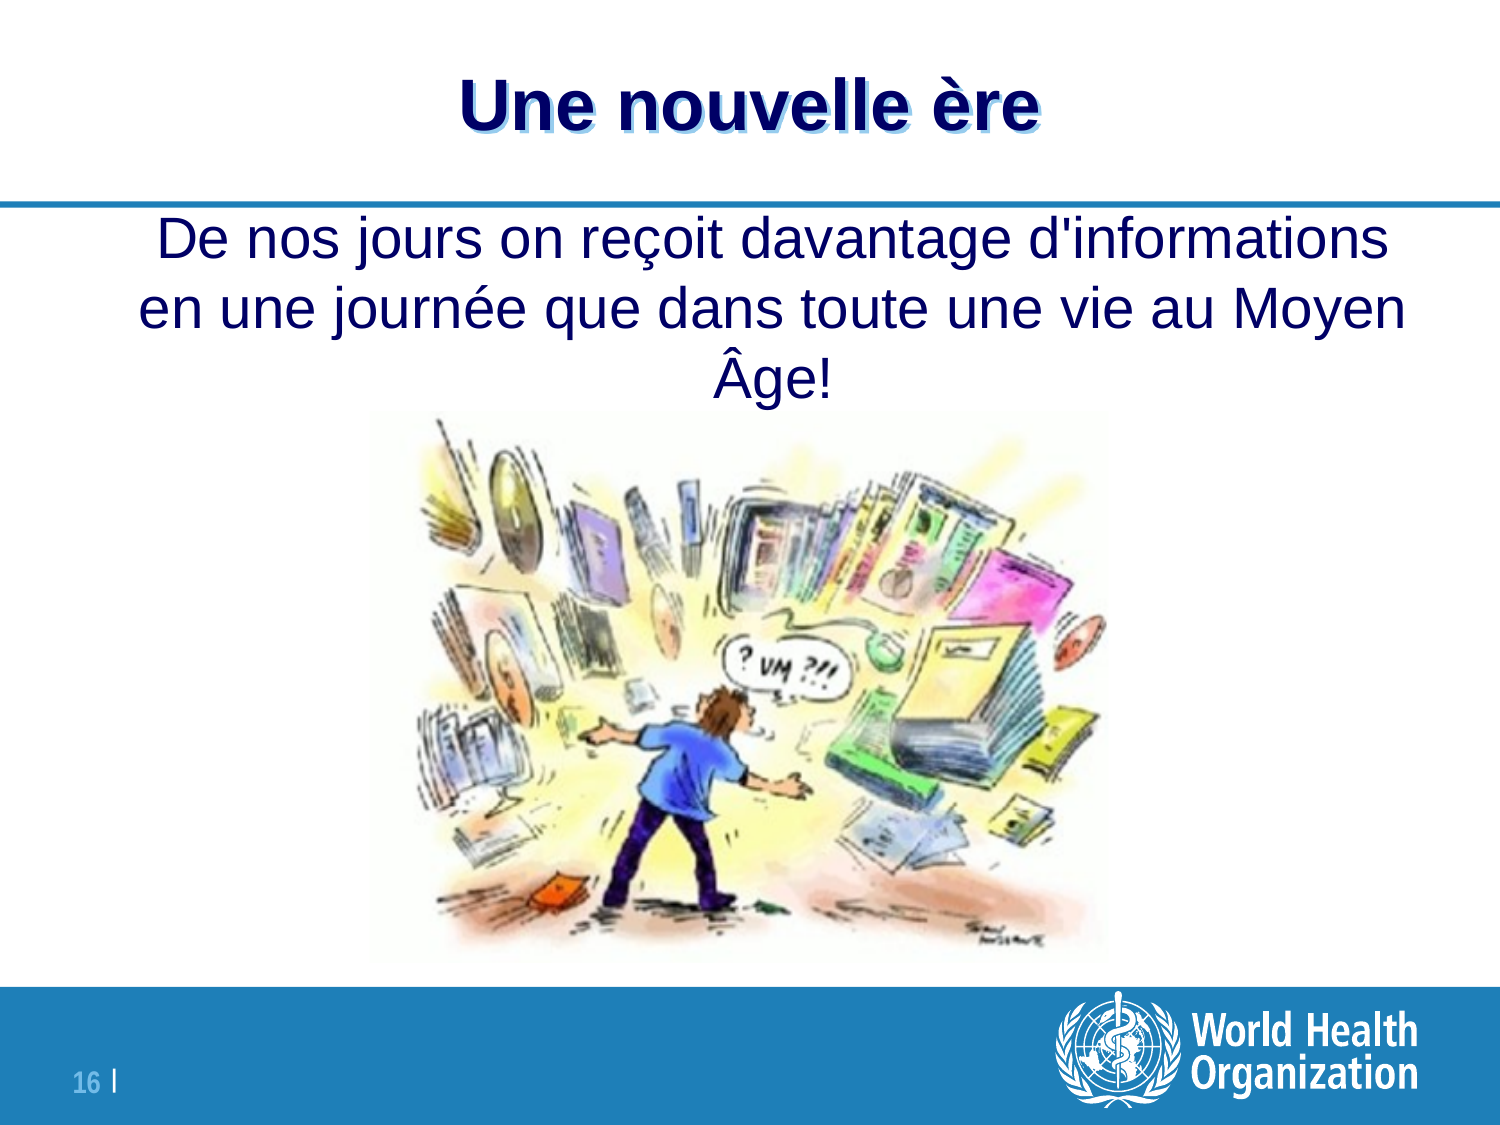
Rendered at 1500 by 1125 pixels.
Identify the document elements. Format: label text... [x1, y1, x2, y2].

text_box De nos jours on reçoit davantage d'informations en une journée que dans toute une vie au Moyen Âge! [59, 200, 1425, 411]
title Une nouvelle ère [0, 0, 1500, 204]
picture [361, 411, 1123, 963]
